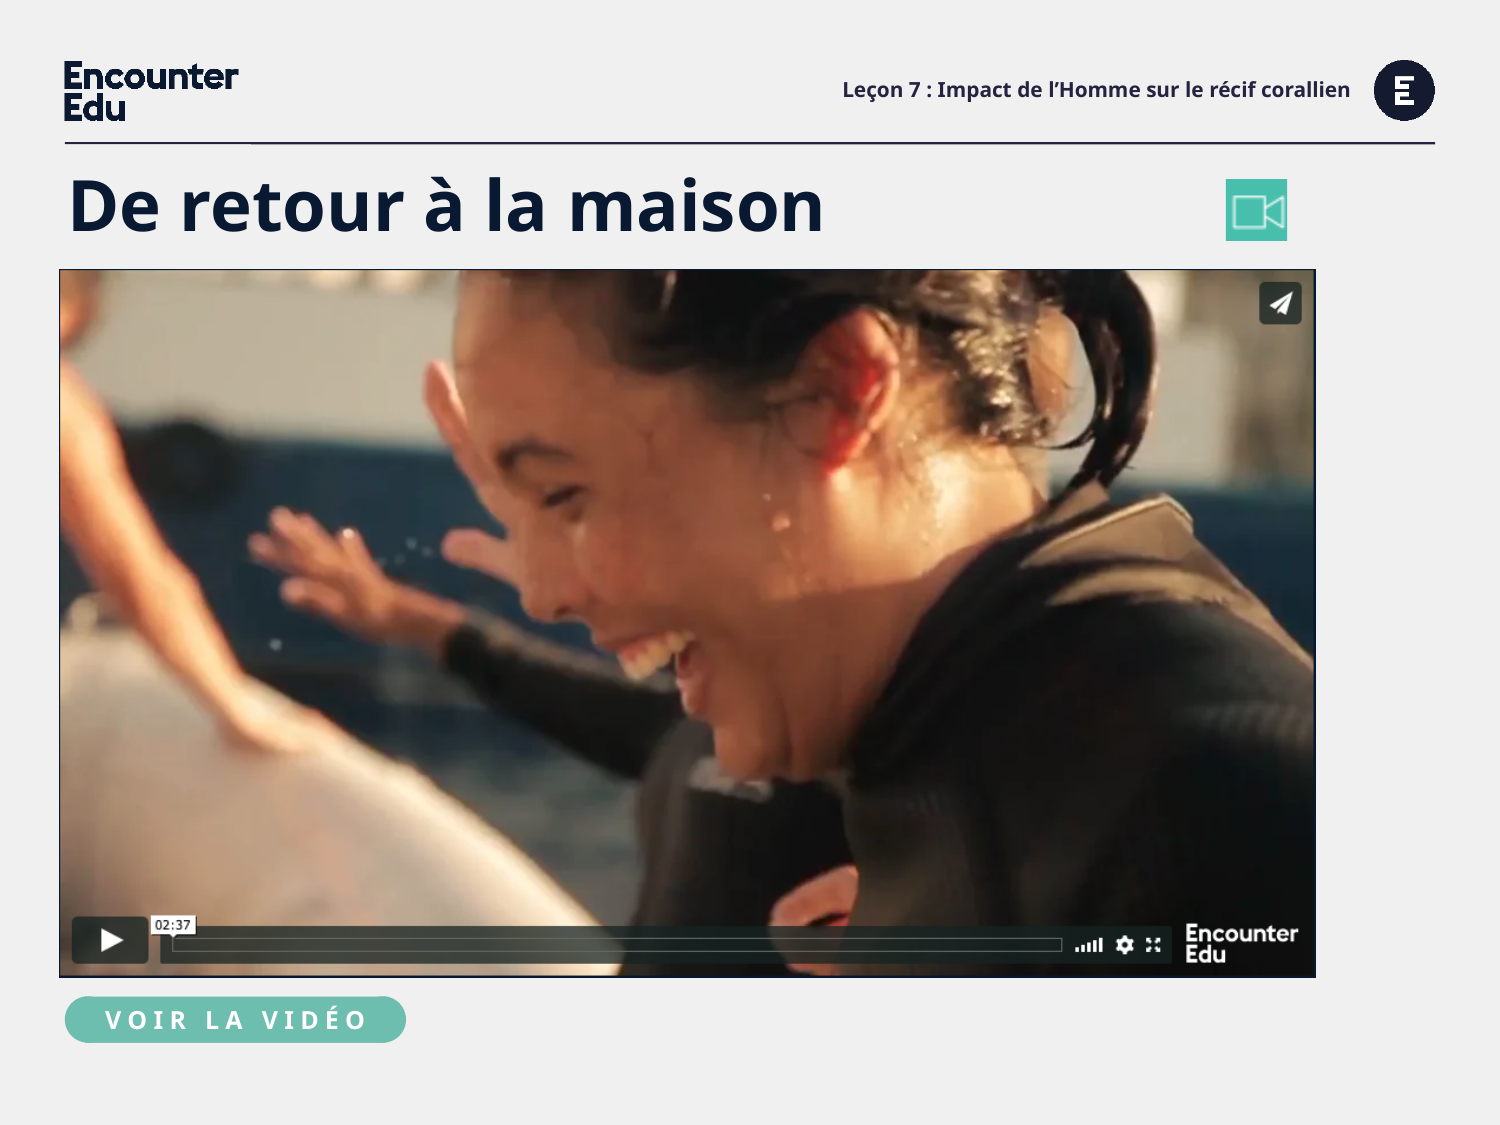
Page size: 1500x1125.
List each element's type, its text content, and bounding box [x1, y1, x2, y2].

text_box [64, 995, 407, 1043]
list De retour à la maison [59, 162, 929, 269]
picture [1372, 58, 1436, 122]
title Leçon 7 : Impact de l’Homme sur le récif corallien [749, 67, 1359, 114]
picture [60, 59, 243, 122]
picture [59, 269, 1316, 978]
